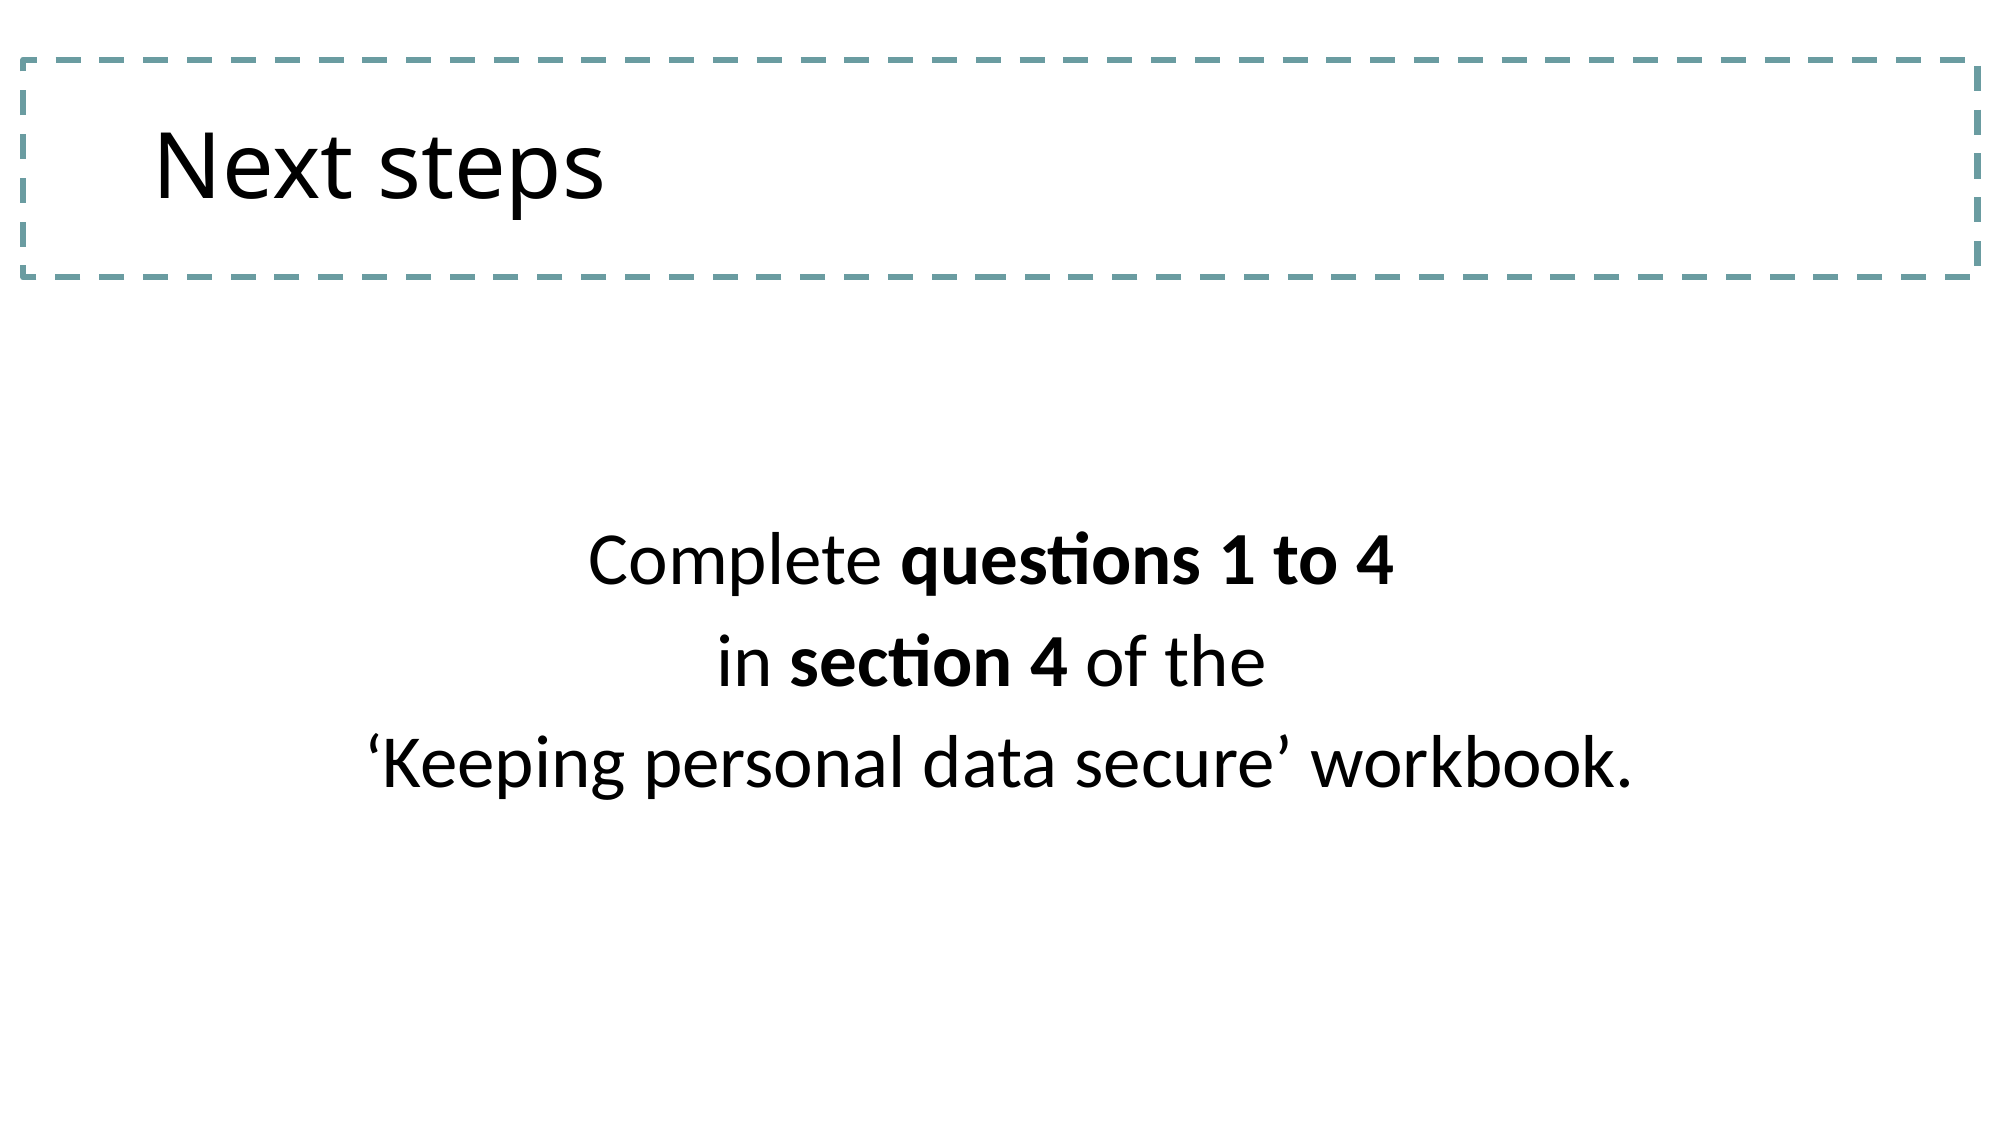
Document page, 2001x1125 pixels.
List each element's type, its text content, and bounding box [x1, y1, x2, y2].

title Next steps [137, 59, 1863, 278]
list Complete questions 1 to 4 in section 4 of the ‘Keeping personal data secure’ workbook. [137, 299, 1863, 1014]
